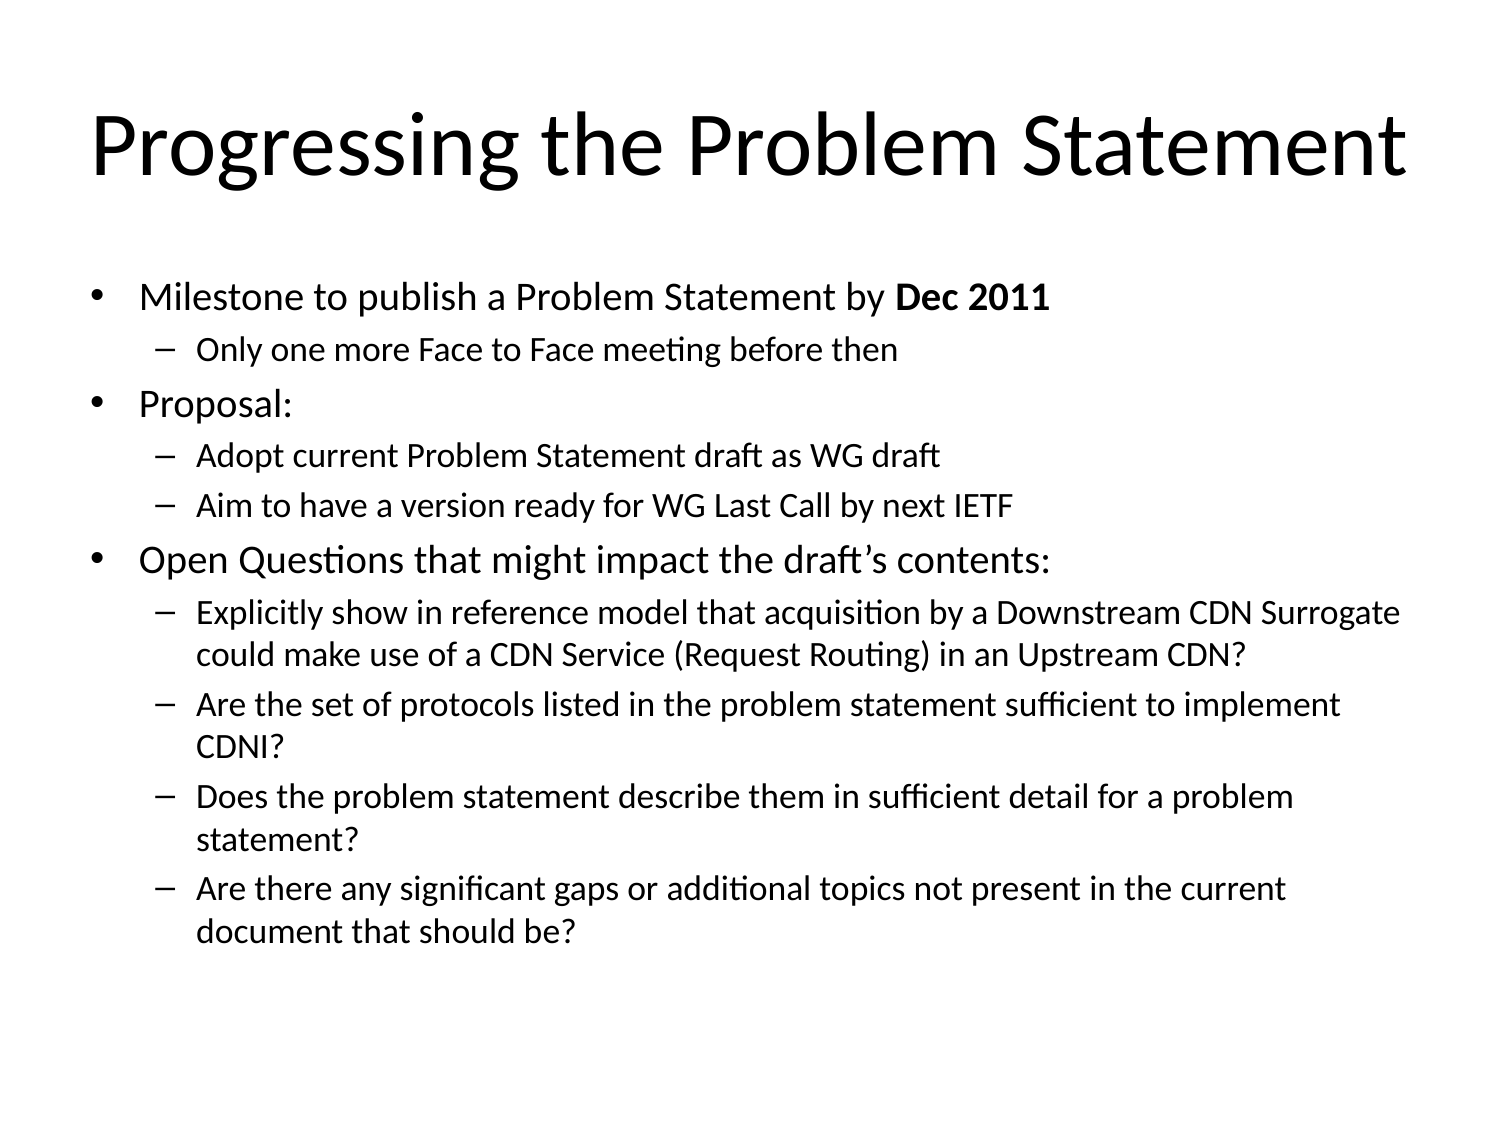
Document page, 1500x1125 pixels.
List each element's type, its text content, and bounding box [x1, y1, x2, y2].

list Milestone to publish a Problem Statement by Dec 2011 Only one more Face to Face meeting before then Proposal: Adopt current Problem Statement draft as WG draft Aim to have a version ready for WG Last Call by next IETF Open Questions that might impact the draft’s contents: Explicitly show in reference model that acquisition by a Downstream CDN Surrogate could make use of a CDN Service (Request Routing) in an Upstream CDN? Are the set of protocols listed in the problem statement sufficient to implement CDNI? Does the problem statement describe them in sufficient detail for a problem statement? Are there any significant gaps or additional topics not present in the current document that should be? [75, 262, 1425, 1005]
title Progressing the Problem Statement [75, 45, 1425, 233]
